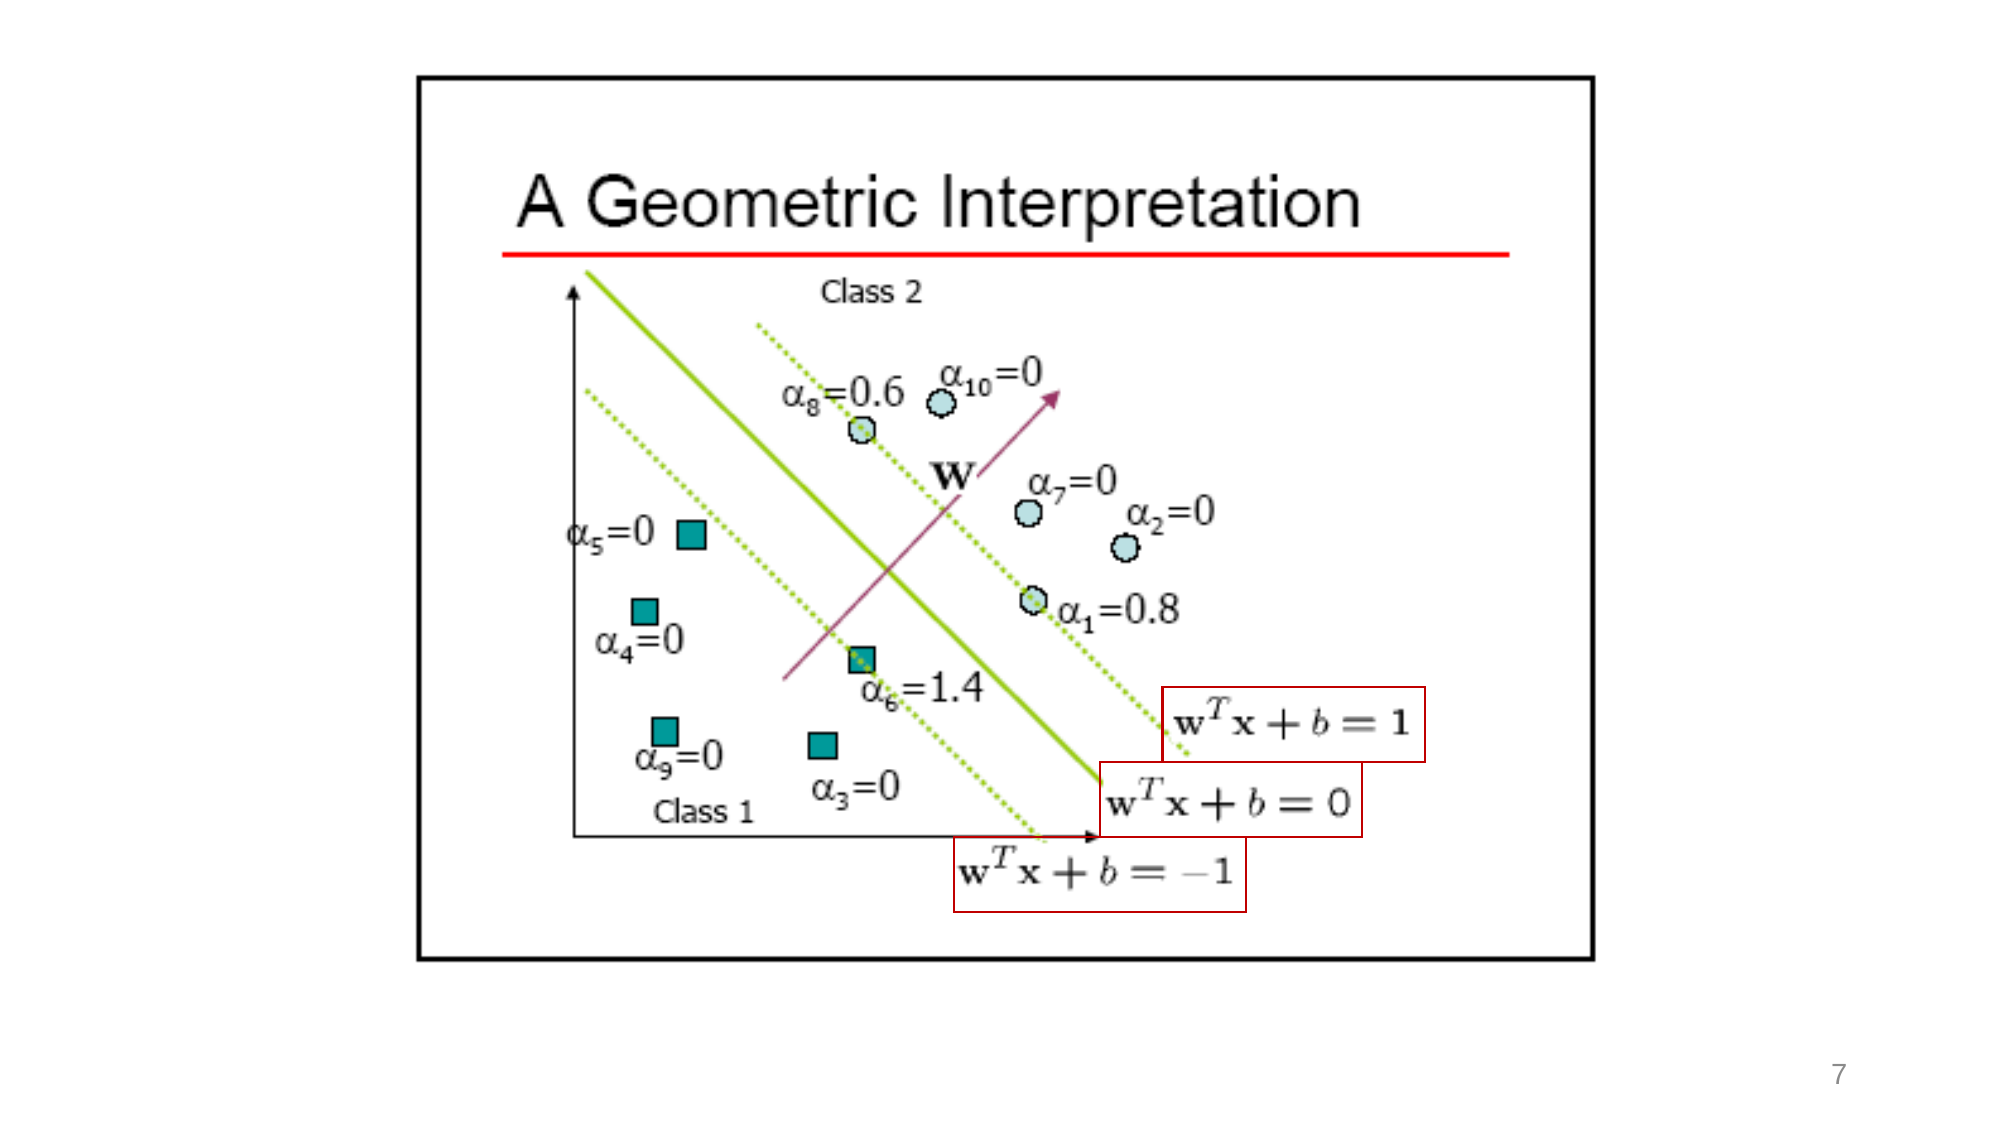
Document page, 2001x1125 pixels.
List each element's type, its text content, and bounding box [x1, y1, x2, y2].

slide_number 7 [1412, 1042, 1863, 1103]
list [337, 24, 1675, 1004]
